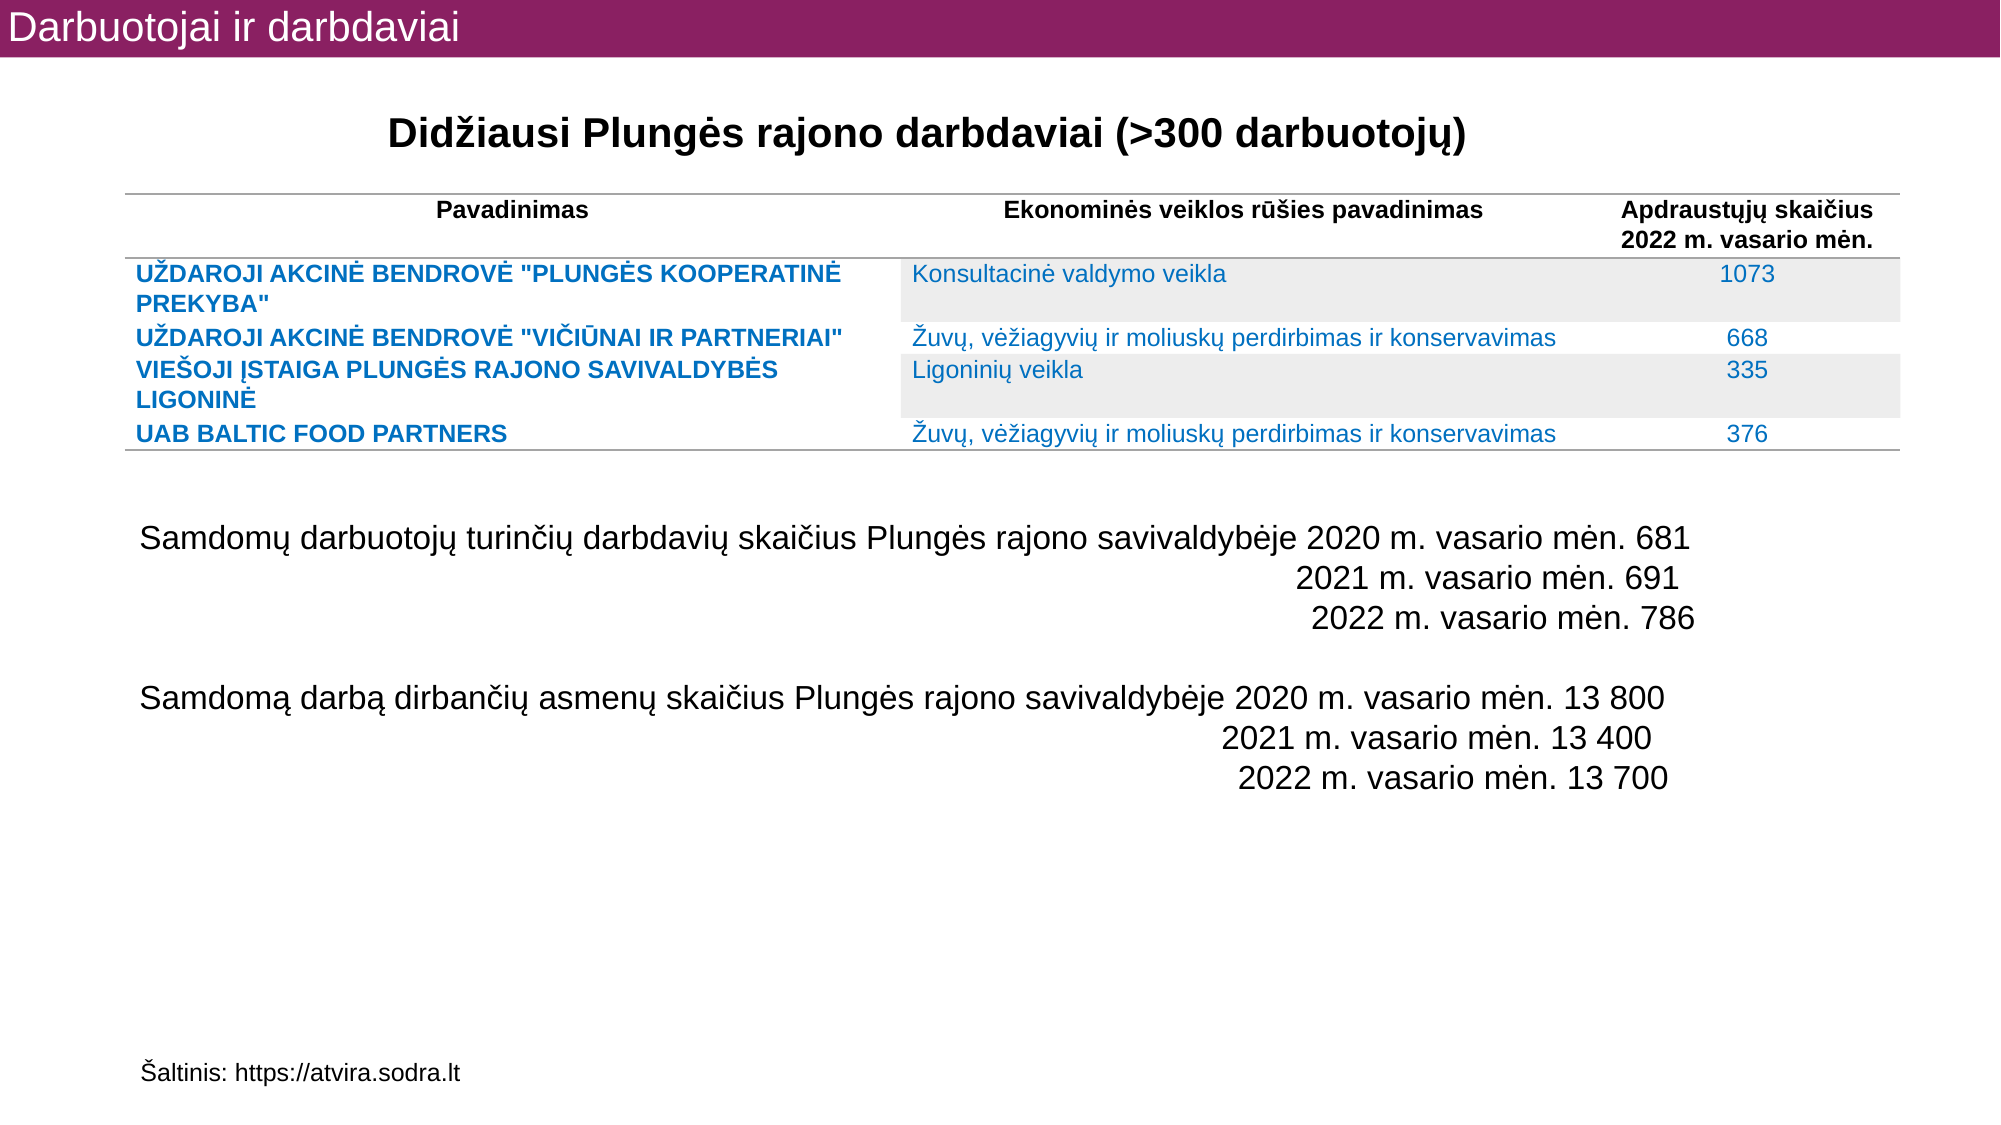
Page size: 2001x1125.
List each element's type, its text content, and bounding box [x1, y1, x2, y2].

text_box Didžiausi Plungės rajono darbdaviai (>300 darbuotojų) [372, 98, 1483, 164]
table_cell Žuvų, vėžiagyvių ir moliuskų perdirbimas ir konservavimas [901, 418, 1595, 449]
table_header Ekonominės veiklos rūšies pavadinimas [901, 195, 1595, 257]
table_cell Žuvų, vėžiagyvių ir moliuskų perdirbimas ir konservavimas [901, 322, 1595, 354]
text_box Darbuotojai ir darbdaviai [0, 0, 2000, 58]
table_cell VIEŠOJI ĮSTAIGA PLUNGĖS RAJONO SAVIVALDYBĖS LIGONINĖ [125, 354, 901, 418]
table_cell 376 [1595, 418, 1900, 449]
text_box Šaltinis: https://atvira.sodra.lt [125, 1049, 477, 1094]
table_header Apdraustųjų skaičius 2022 m. vasario mėn. [1595, 195, 1900, 257]
table_cell UŽDAROJI AKCINĖ BENDROVĖ "VIČIŪNAI IR PARTNERIAI" [125, 322, 901, 354]
table_cell 335 [1595, 354, 1900, 418]
table_cell UŽDAROJI AKCINĖ BENDROVĖ "PLUNGĖS KOOPERATINĖ PREKYBA" [125, 259, 901, 322]
table_cell 1073 [1595, 259, 1900, 322]
table_header Pavadinimas [125, 195, 901, 257]
table_cell Konsultacinė valdymo veikla [901, 259, 1595, 322]
table_cell Ligoninių veikla [901, 354, 1595, 418]
table_cell UAB BALTIC FOOD PARTNERS [125, 418, 901, 449]
table_cell 668 [1595, 322, 1900, 354]
text_box Samdomų darbuotojų turinčių darbdavių skaičius Plungės rajono savivaldybėje 2020 m. vasario mėn. 681 2021 m. vasario mėn. 691 2022 m. vasario mėn. 786 Samdomą darbą dirbančių asmenų skaičius Plungės rajono savivaldybėje 2020 m. vasario mėn. 13 800 2021 m. vasario mėn. 13 400 2022 m. vasario mėn. 13 700 [124, 509, 1919, 844]
